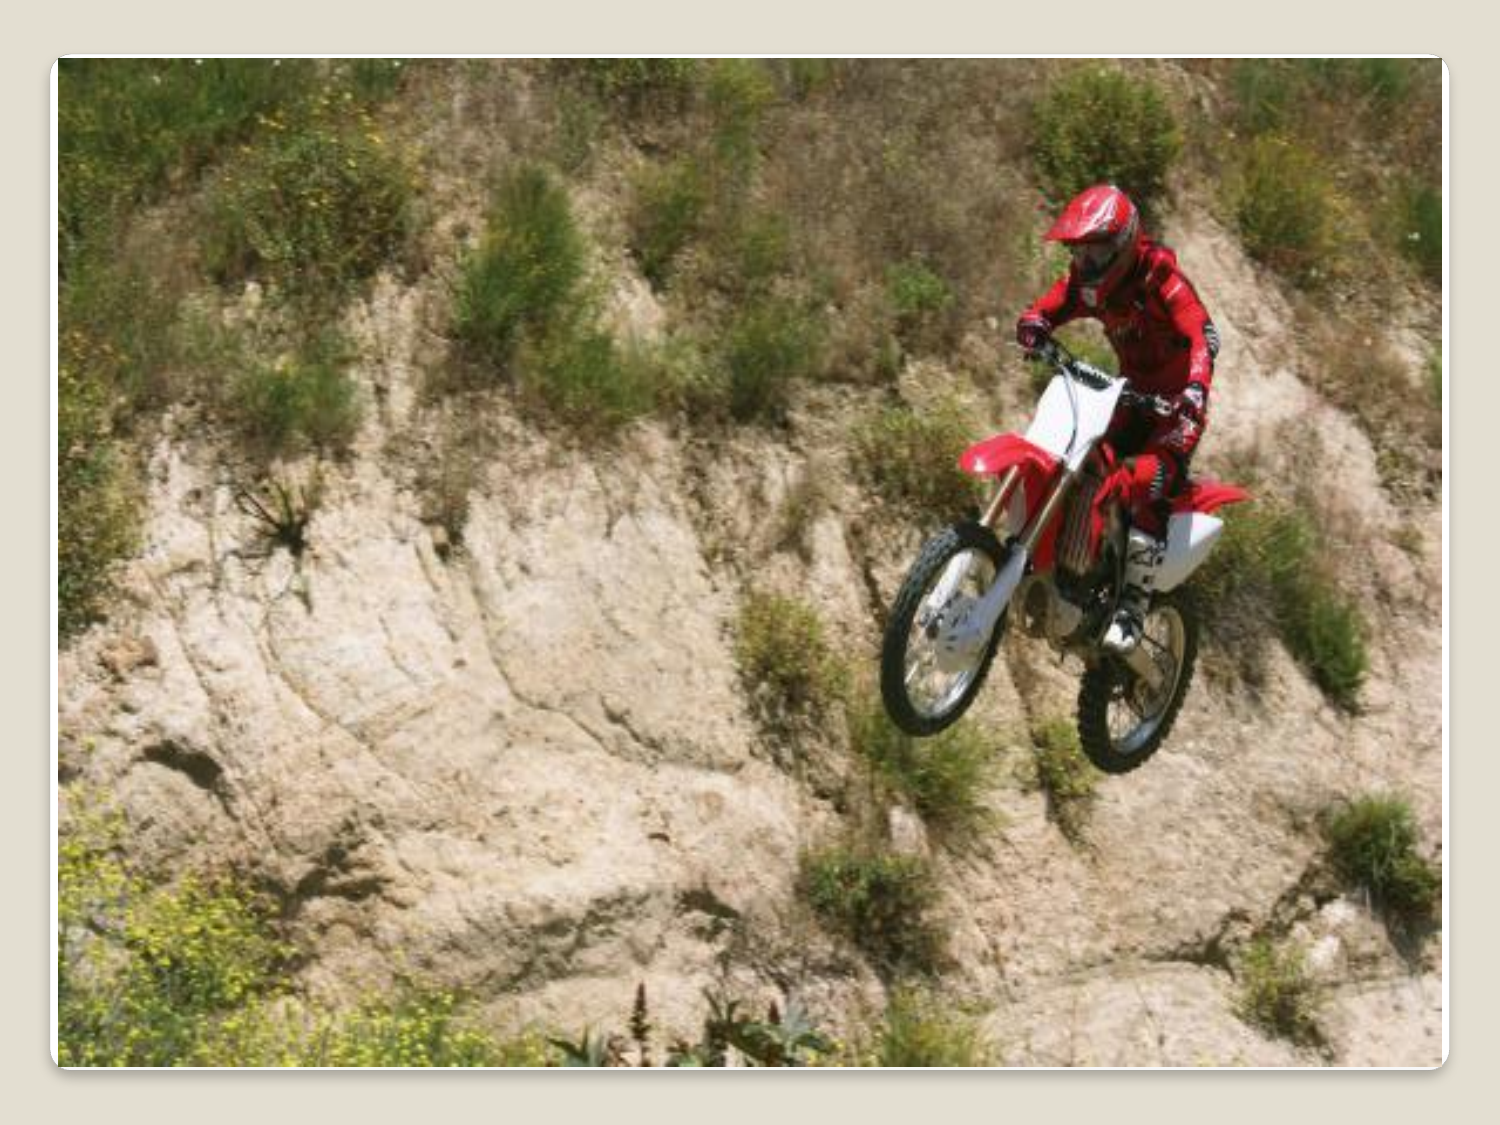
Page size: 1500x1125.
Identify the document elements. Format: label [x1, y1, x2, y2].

picture [58, 58, 1442, 1067]
